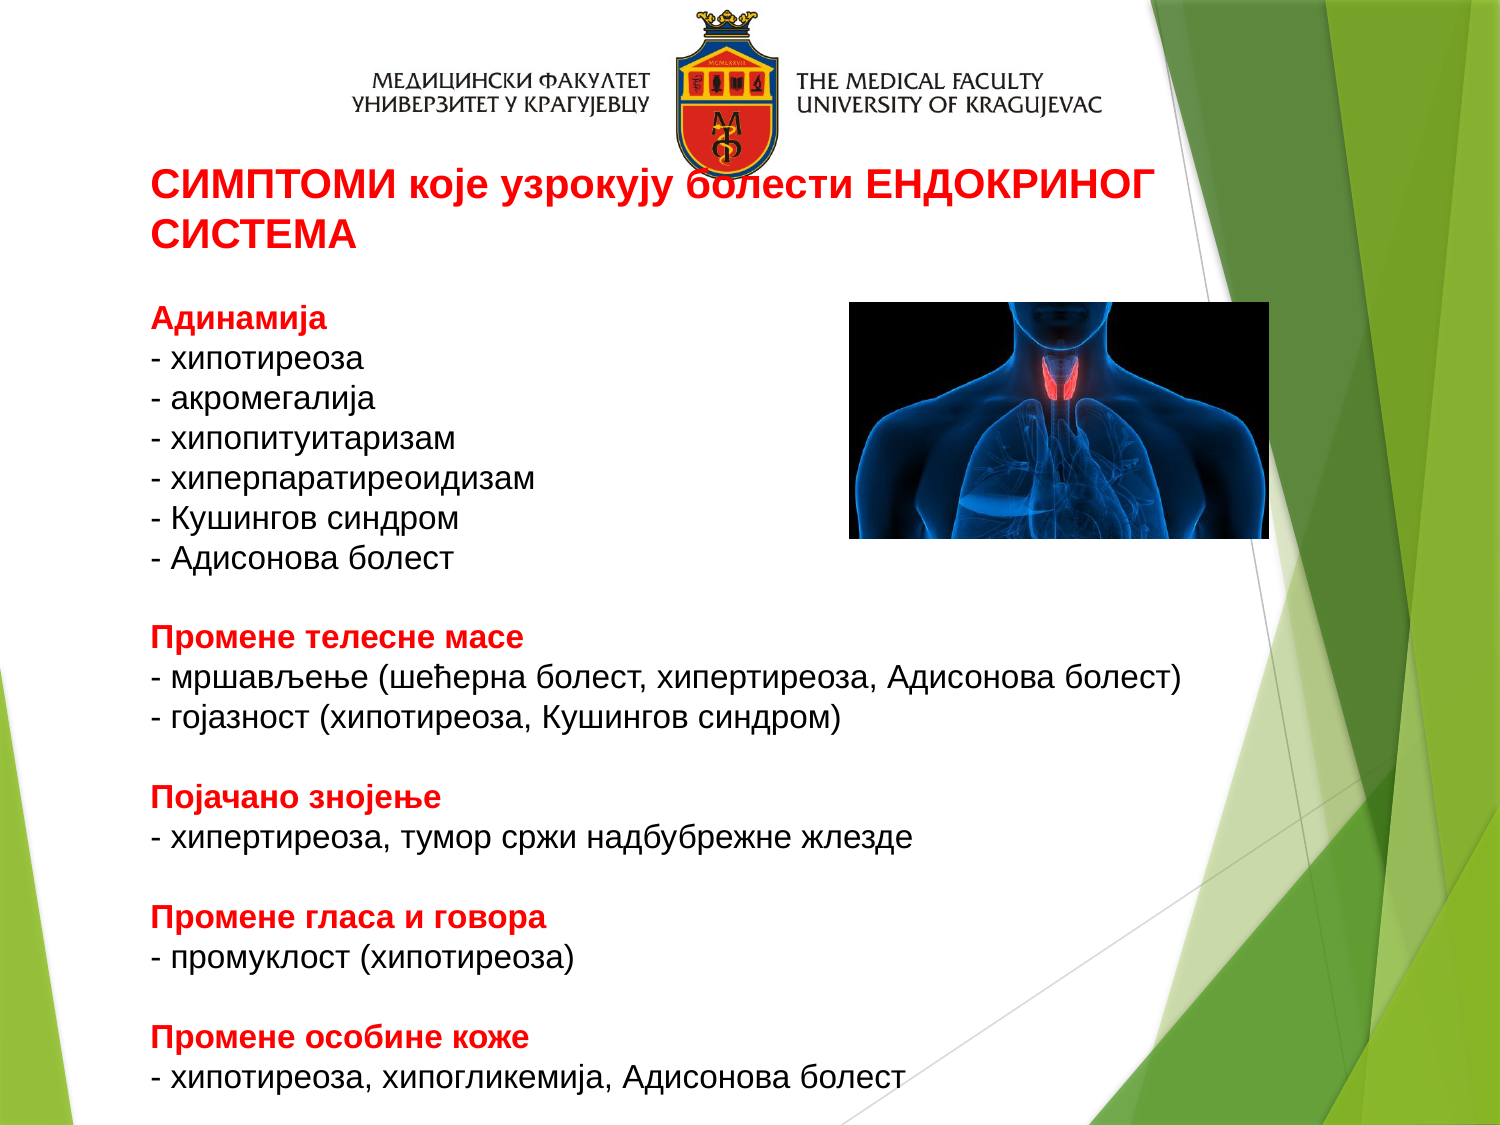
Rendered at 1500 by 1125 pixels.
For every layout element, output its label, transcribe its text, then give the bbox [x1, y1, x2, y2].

picture [848, 302, 1270, 540]
picture [328, 0, 1125, 148]
text_box СИМПТОМИ које узрокују болести ЕНДОКРИНОГ СИСТЕМА Адинамија - хипотиреоза - акромегалија - хипопитуитаризам - хиперпаратиреоидизам - Кушингов синдром - Адисонова болест Промене телесне масе - мршављење (шећерна болест, хипертиреоза, Адисонова болест) - гојазност (хипотиреоза, Кушингов синдром) Појачано знојење - хипертиреоза, тумор сржи надбубрежне жлезде Промене гласа и говора - промуклост (хипотиреоза) Промене особине коже - хипотиреоза, хипогликемија, Адисонова болест [135, 148, 1367, 1125]
